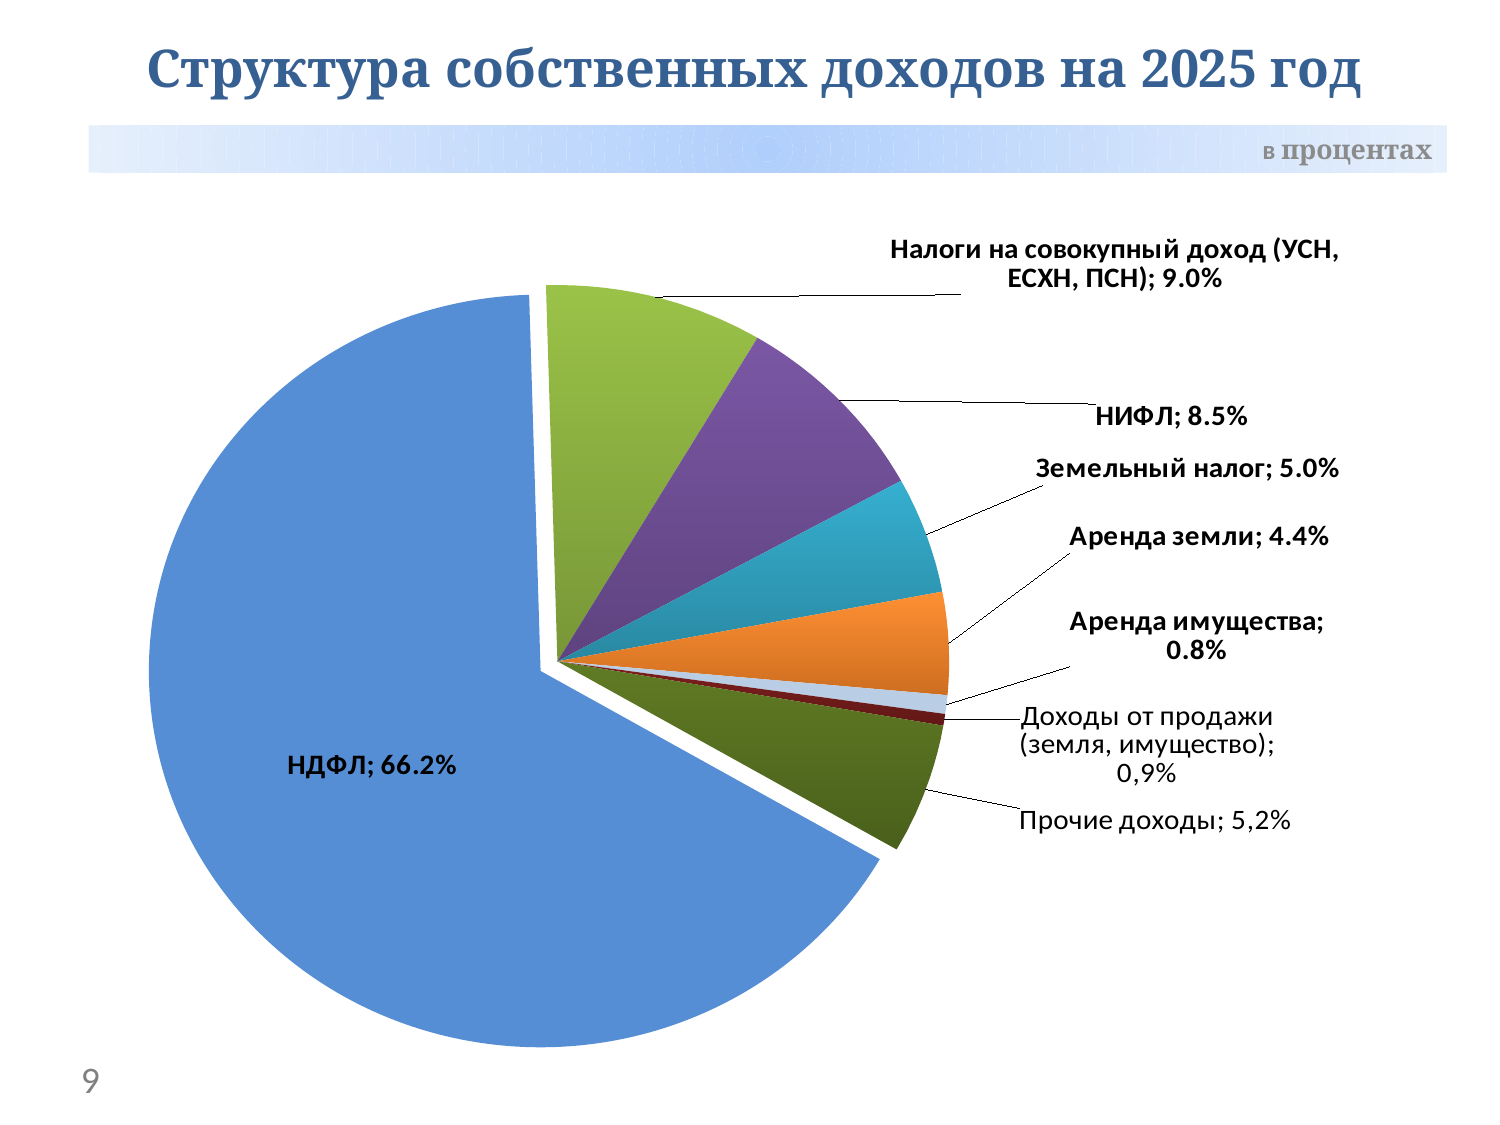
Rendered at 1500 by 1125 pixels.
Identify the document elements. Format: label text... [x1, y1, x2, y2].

subtitle в процентах [88, 125, 1447, 173]
title Структура собственных доходов на 2025 год [130, 30, 1406, 102]
chart [0, 231, 1341, 1059]
text_box 9 [66, 1067, 124, 1109]
